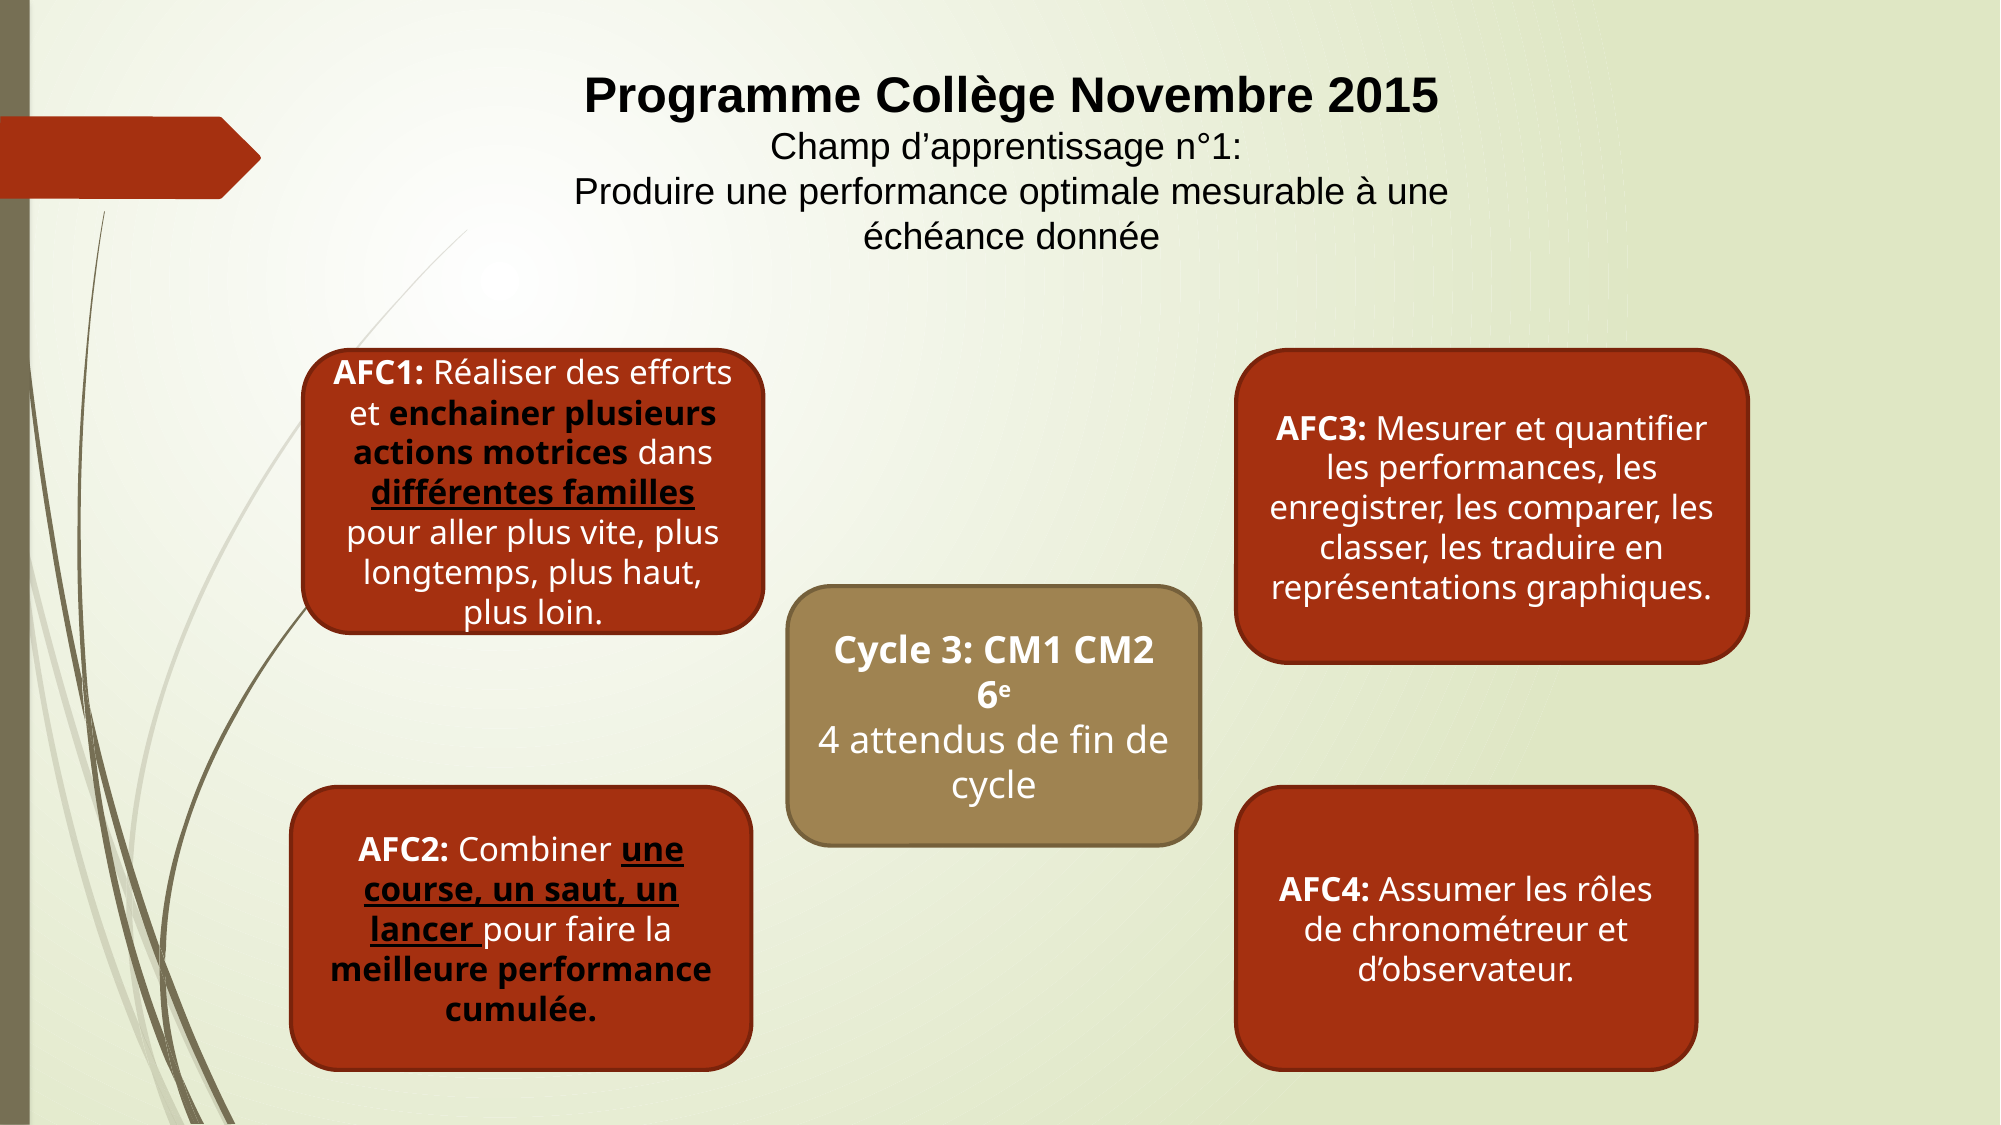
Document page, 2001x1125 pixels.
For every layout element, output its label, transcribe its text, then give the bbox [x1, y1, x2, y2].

text_box AFC2: Combiner une course, un saut, un lancer pour faire la meilleure performance cumulée. [288, 784, 754, 1072]
text_box AFC3: Mesurer et quantifier les performances, les enregistrer, les comparer, les classer, les traduire en représentations graphiques. [1233, 347, 1751, 665]
text_box Programme Collège Novembre 2015 Champ d’apprentissage n°1: Produire une performance optimale mesurable à une échéance donnée [492, 54, 1531, 265]
text_box AFC4: Assumer les rôles de chronométreur et d’observateur. [1233, 784, 1699, 1072]
text_box AFC1: Réaliser des efforts et enchainer plusieurs actions motrices dans différentes familles pour aller plus vite, plus longtemps, plus haut, plus loin. [300, 347, 766, 636]
text_box Cycle 3: CM1 CM2 6e 4 attendus de fin de cycle [785, 584, 1203, 848]
